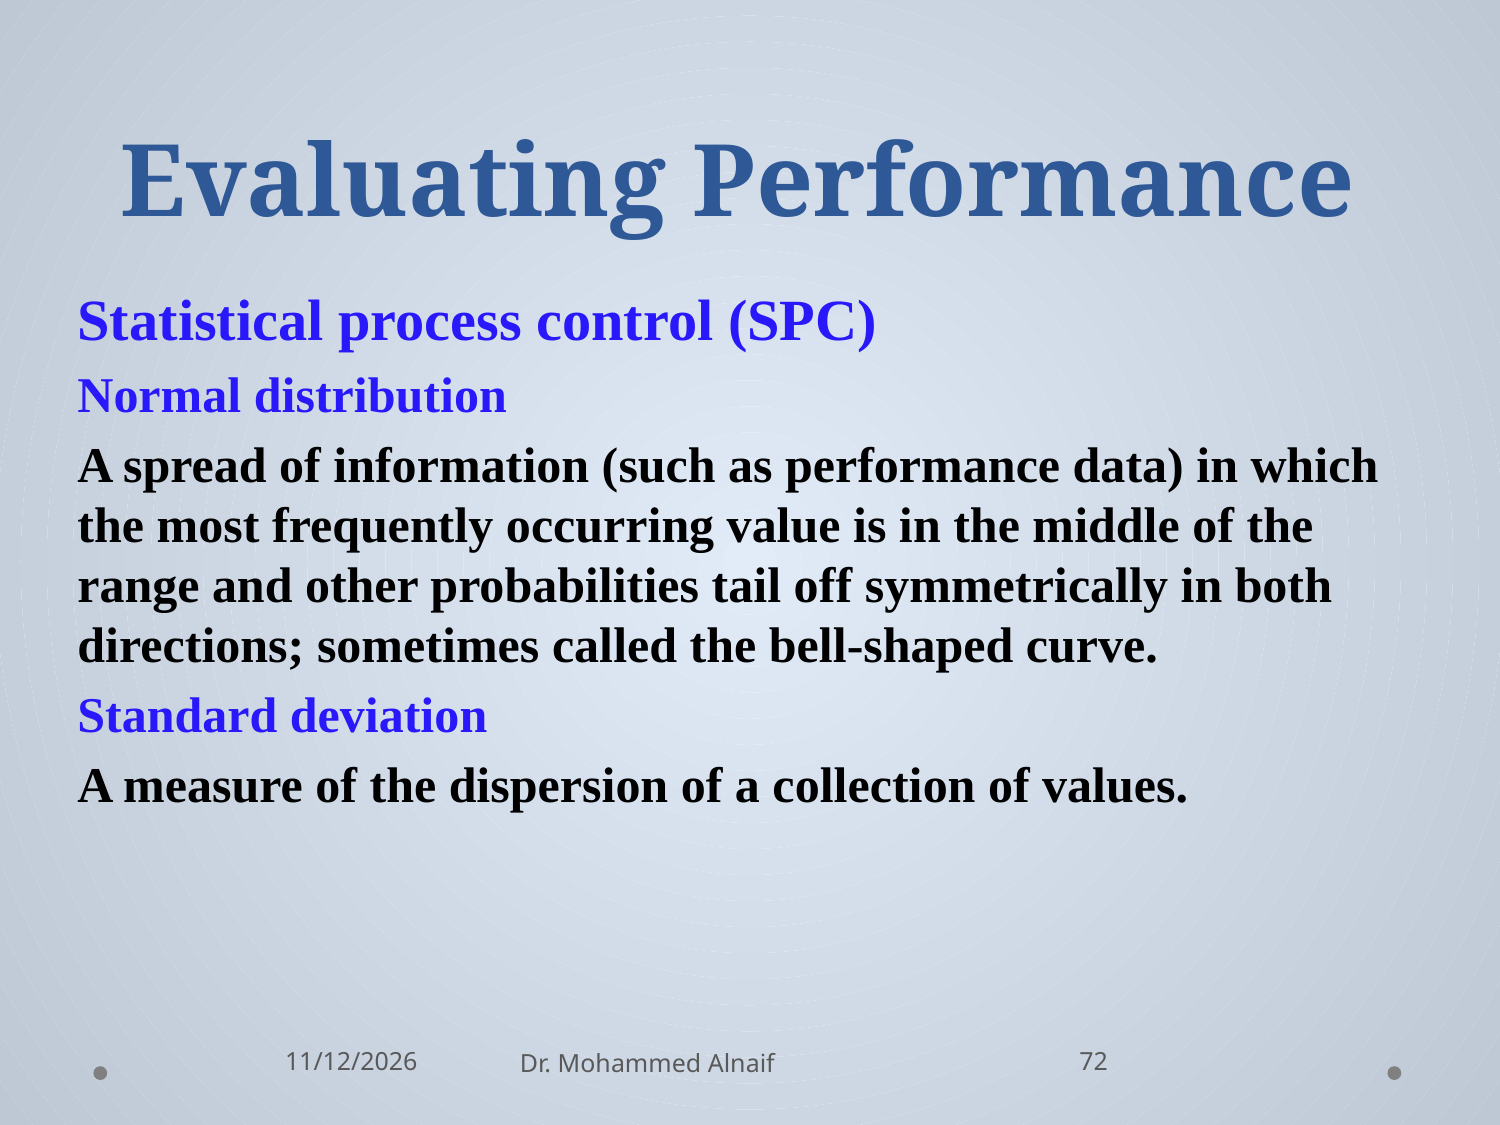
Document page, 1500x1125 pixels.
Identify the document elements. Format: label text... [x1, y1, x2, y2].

title Evaluating Performance [100, 78, 1376, 244]
slide_number 72 [1074, 1025, 1425, 1100]
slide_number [75, 1025, 425, 1100]
subtitle Statistical process control (SPC) Normal distribution A spread of information (such as performance data) in which the most frequently occurring value is in the middle of the range and other probabilities tail off symmetrically in both directions; sometimes called the bell-shaped curve. Standard deviation A measure of the dispersion of a collection of values. [62, 275, 1463, 1013]
footer Dr. Mohammed Alnaif [512, 1025, 988, 1100]
